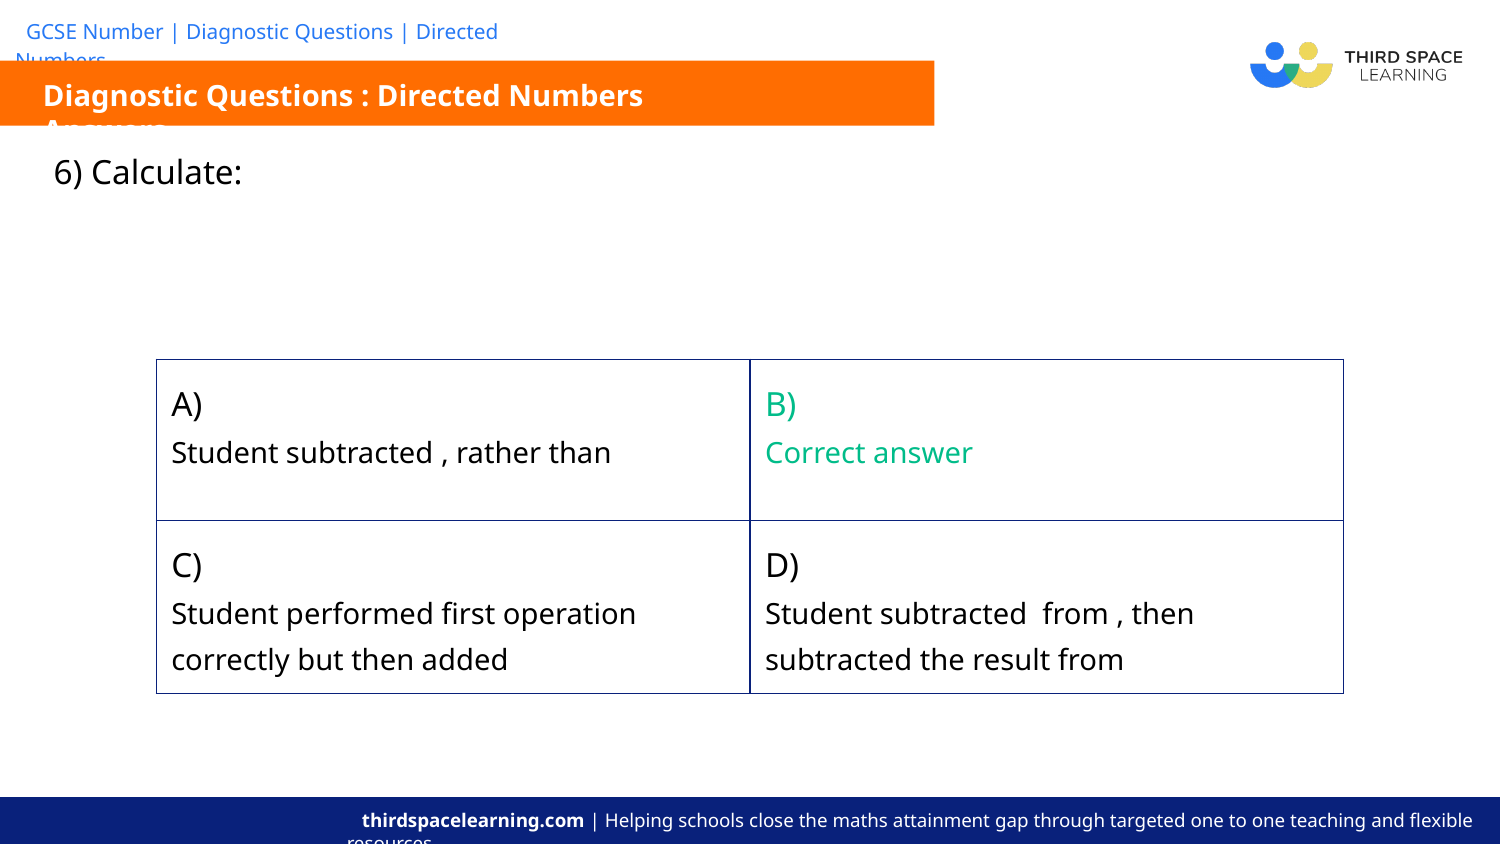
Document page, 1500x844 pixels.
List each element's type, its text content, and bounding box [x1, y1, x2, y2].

picture [1250, 33, 1465, 99]
text_box Diagnostic Questions : Directed Numbers Answers [27, 61, 778, 162]
